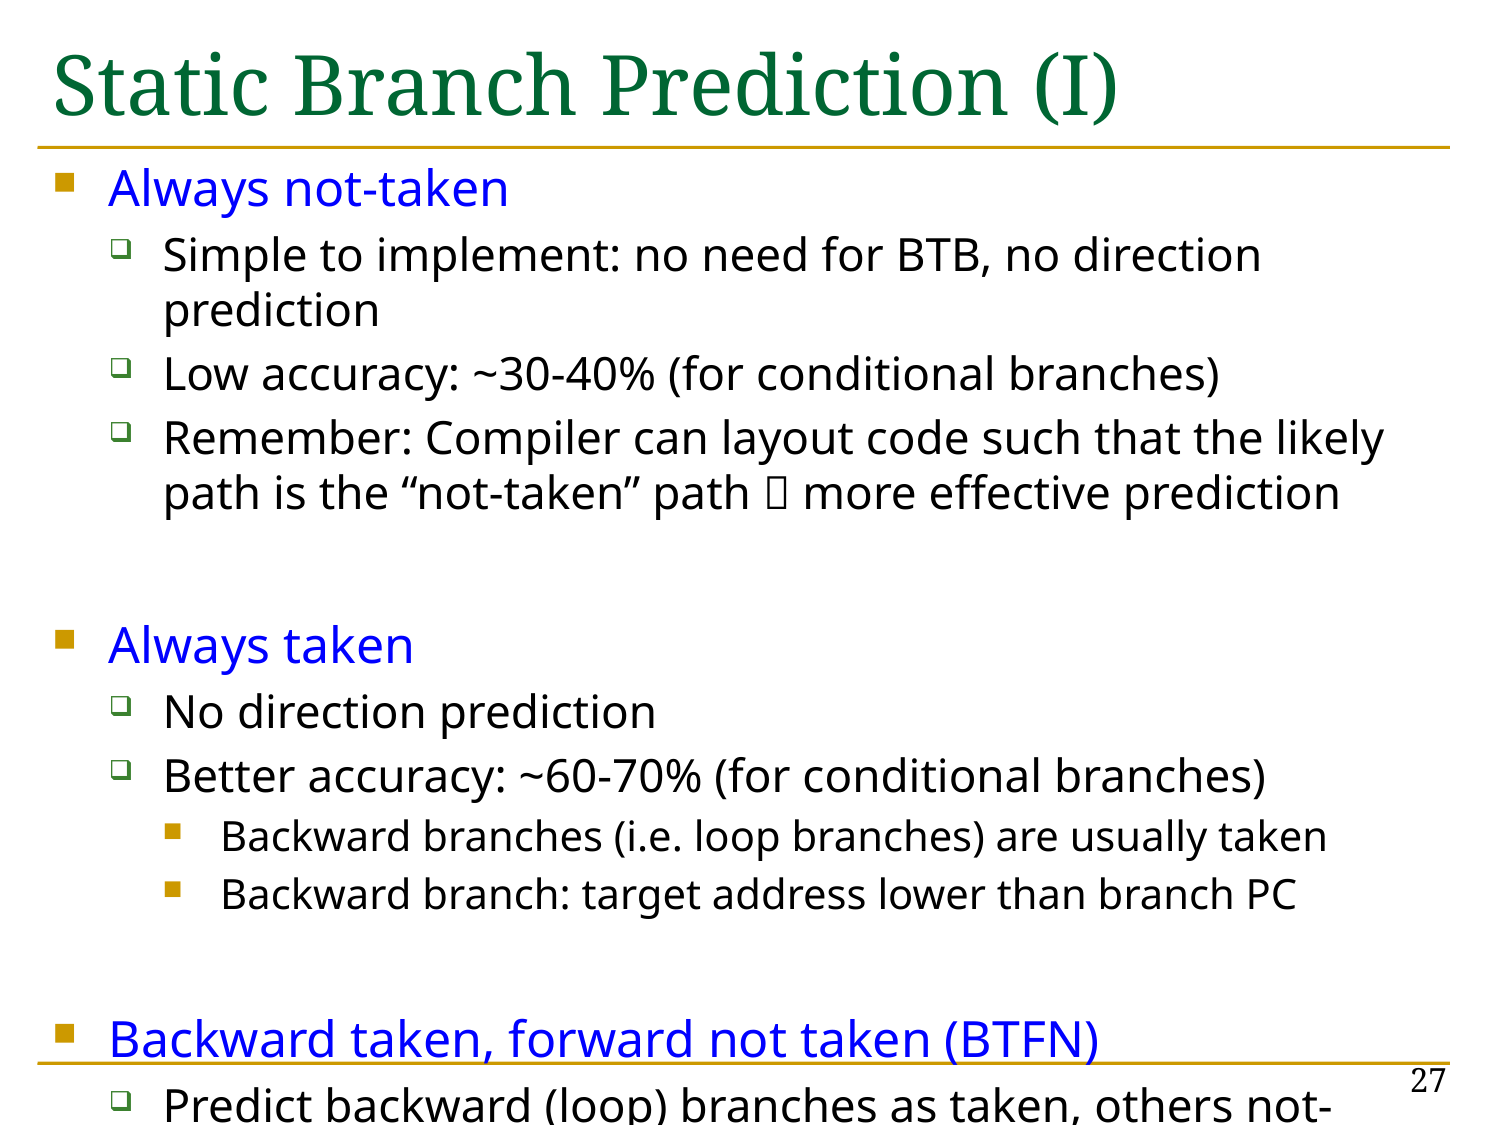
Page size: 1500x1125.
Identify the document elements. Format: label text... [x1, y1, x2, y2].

title Static Branch Prediction (I) [37, 24, 1450, 148]
slide_number 27 [1111, 1036, 1462, 1112]
list Always not-taken Simple to implement: no need for BTB, no direction prediction Low accuracy: ~30-40% (for conditional branches) Remember: Compiler can layout code such that the likely path is the “not-taken” path  more effective prediction Always taken No direction prediction Better accuracy: ~60-70% (for conditional branches) Backward branches (i.e. loop branches) are usually taken Backward branch: target address lower than branch PC Backward taken, forward not taken (BTFN) Predict backward (loop) branches as taken, others not-taken [37, 148, 1450, 1001]
